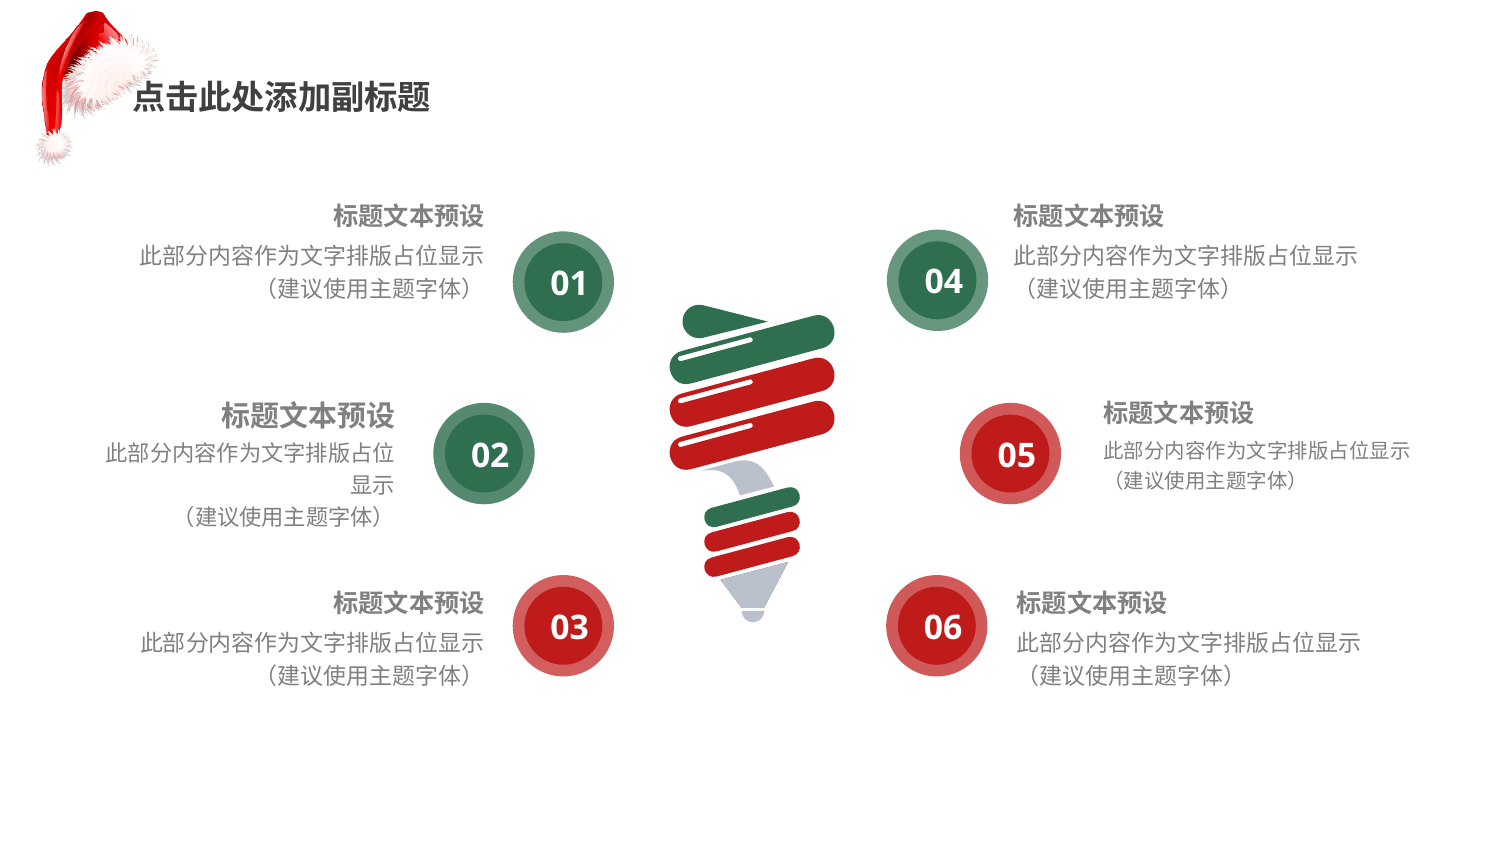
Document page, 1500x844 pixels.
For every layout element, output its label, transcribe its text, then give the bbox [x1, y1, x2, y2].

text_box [87, 200, 1412, 753]
picture [0, 0, 210, 187]
text_box 点击此处添加副标题 [214, 65, 455, 126]
